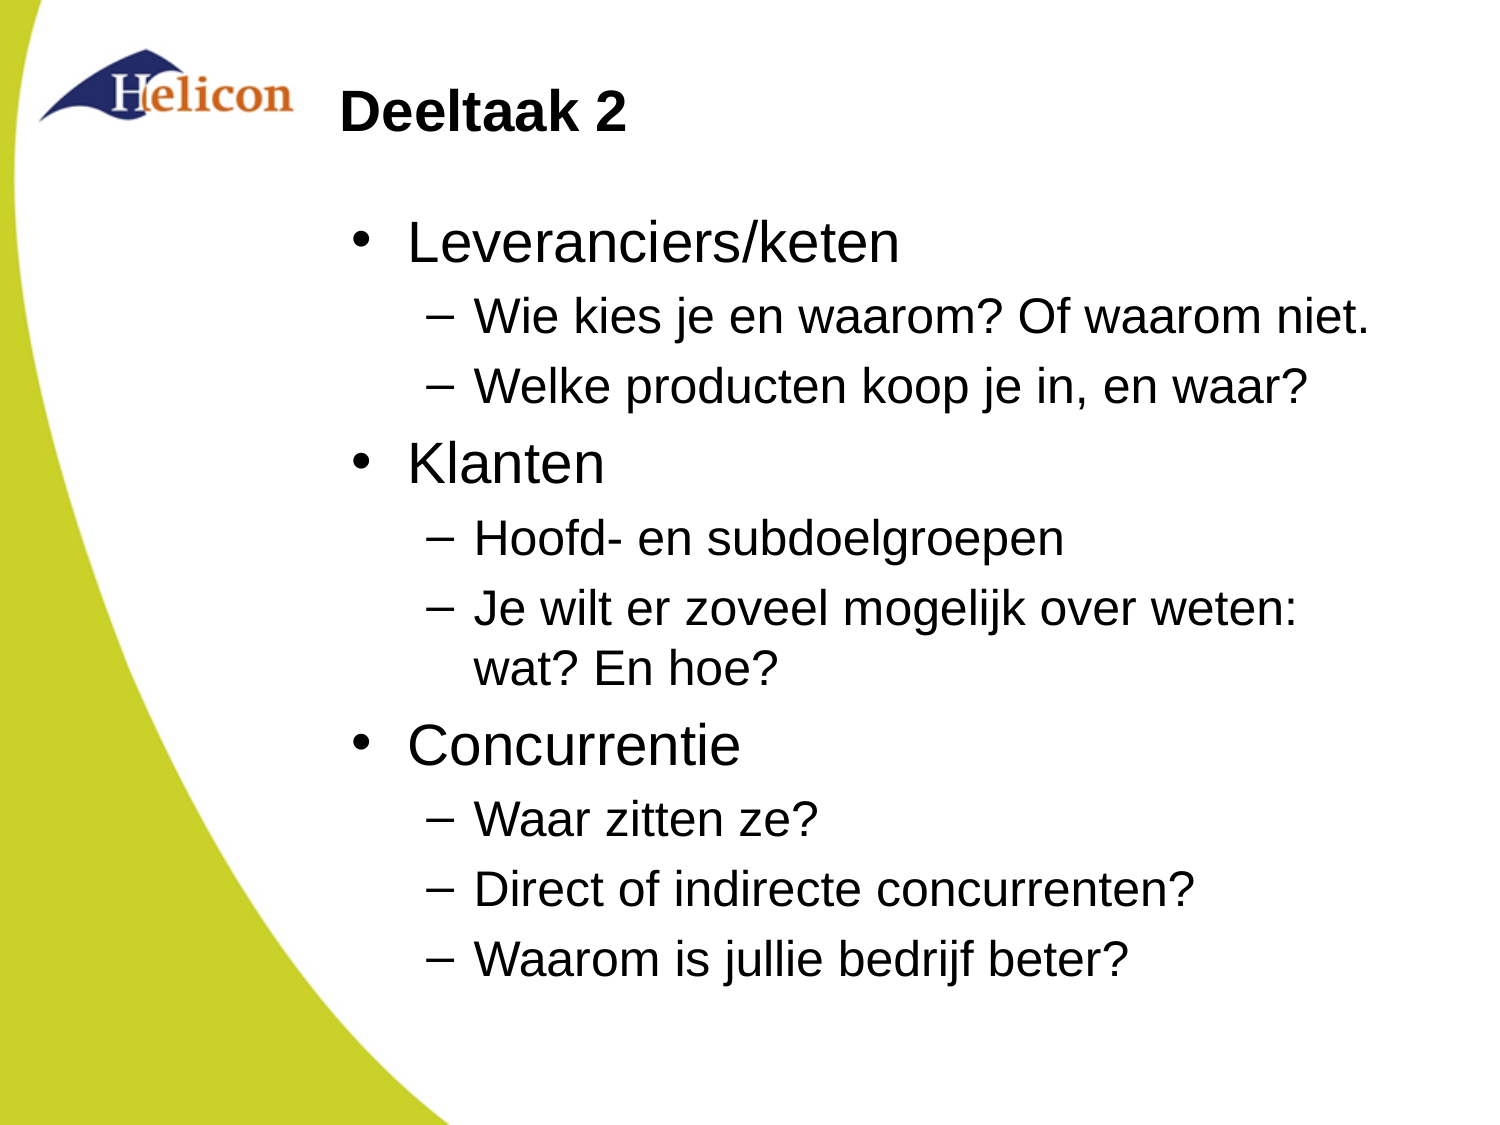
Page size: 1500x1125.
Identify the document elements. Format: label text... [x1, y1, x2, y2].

list Leveranciers/keten Wie kies je en waarom? Of waarom niet. Welke producten koop je in, en waar? Klanten Hoofd- en subdoelgroepen Je wilt er zoveel mogelijk over weten: wat? En hoe? Concurrentie Waar zitten ze? Direct of indirecte concurrenten? Waarom is jullie bedrijf beter? [336, 196, 1425, 1005]
title Deeltaak 2 [324, 54, 1415, 161]
picture [0, 0, 1500, 1125]
